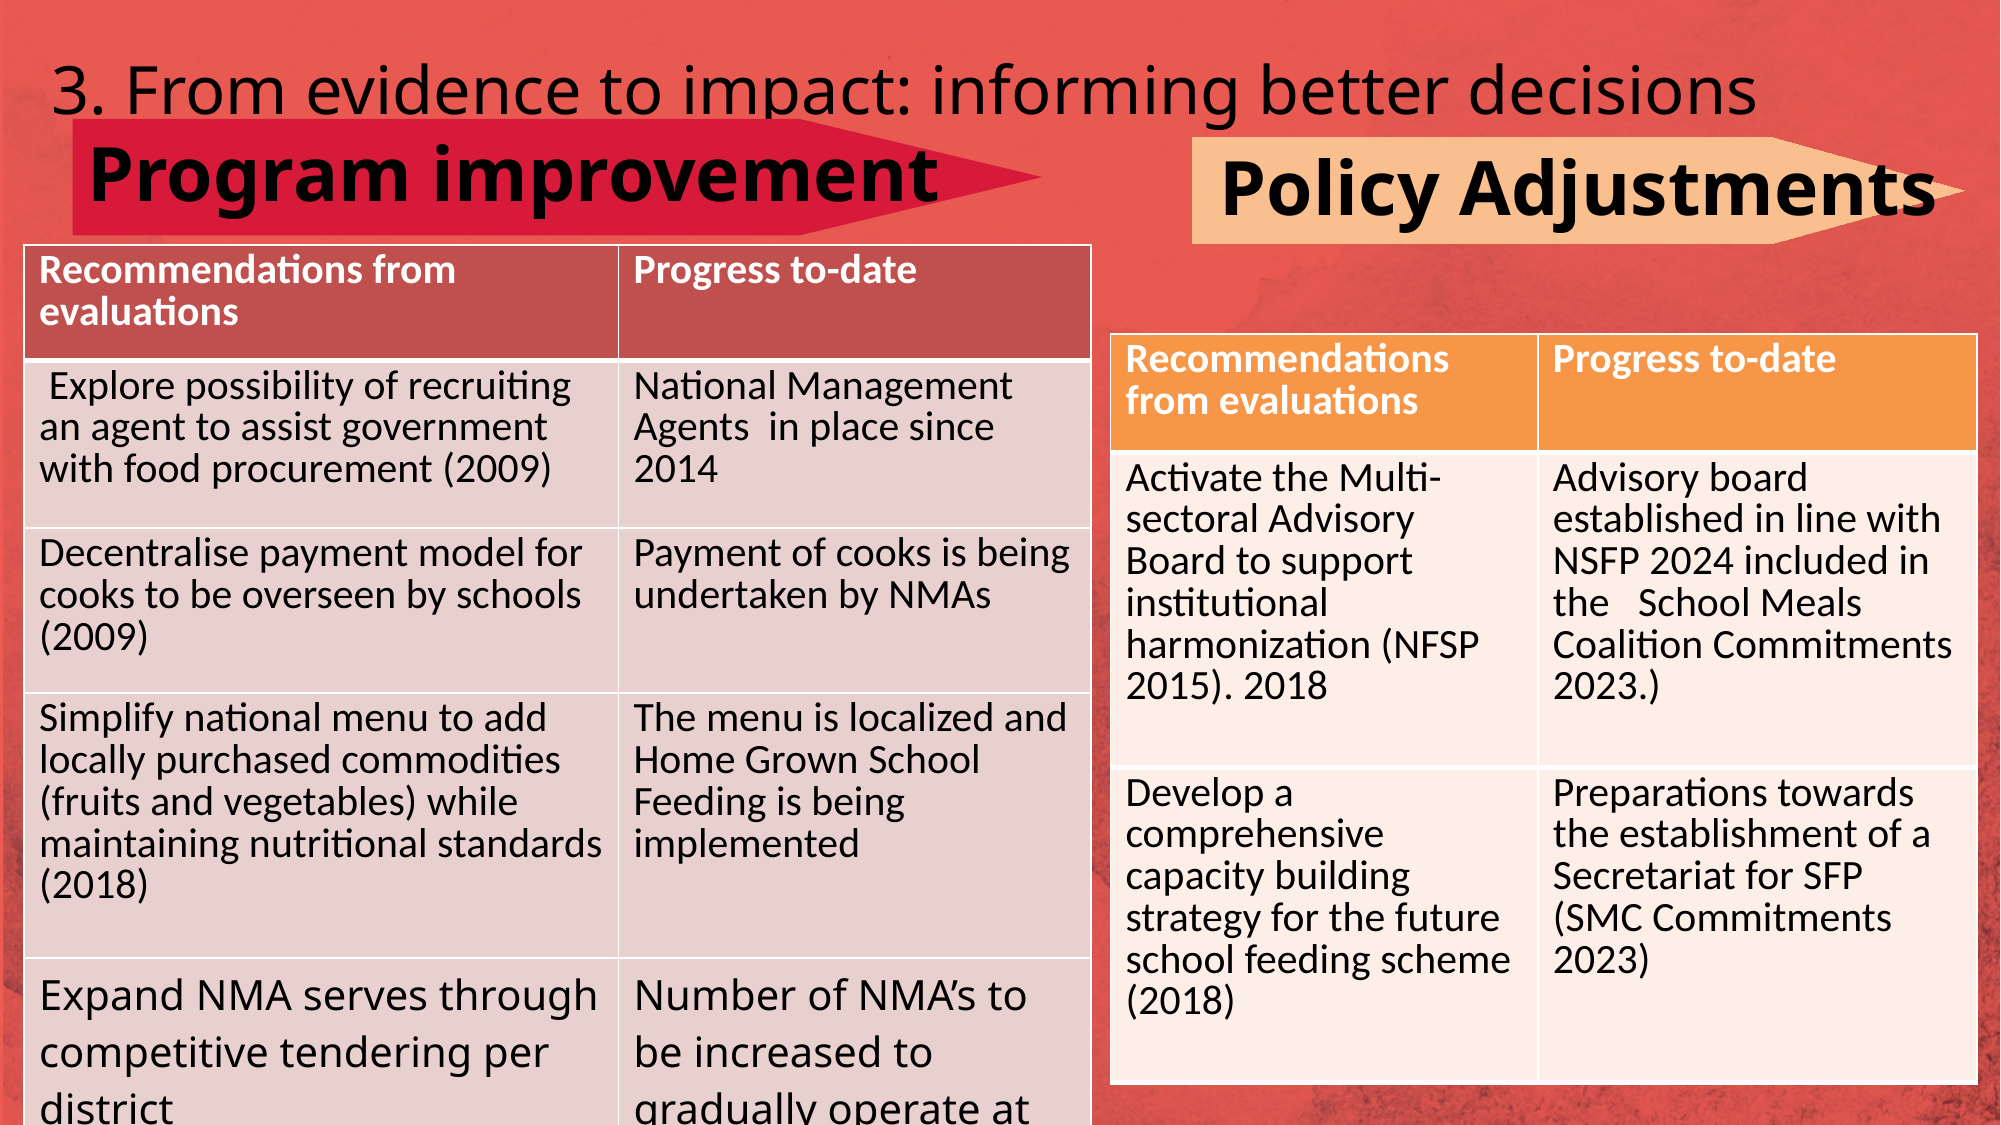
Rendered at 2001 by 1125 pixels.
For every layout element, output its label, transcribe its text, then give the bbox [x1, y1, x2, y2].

table_cell Payment of cooks is being undertaken by NMAs [619, 529, 1090, 692]
table_cell Expand NMA serves through competitive tendering per district [25, 959, 618, 1125]
table_cell Preparations towards the establishment of a Secretariat for SFP (SMC Commitments 2023) [1539, 770, 1976, 1080]
table_header Progress to-date [1539, 335, 1976, 450]
table_cell The menu is localized and Home Grown School Feeding is being implemented [619, 694, 1090, 957]
table_cell Activate the Multi-sectoral Advisory Board to support institutional harmonization (NFSP 2015). 2018 [1111, 455, 1537, 765]
table_cell National Management Agents in place since 2014 [619, 363, 1090, 527]
text_box Policy Adjustments [1204, 132, 1953, 136]
table_cell Simplify national menu to add locally purchased commodities (fruits and vegetables) while maintaining nutritional standards (2018) [25, 694, 618, 957]
table_cell Advisory board established in line with NSFP 2024 included in the School Meals Coalition Commitments 2023.) [1539, 455, 1976, 765]
text_box Program improvement [72, 118, 1043, 236]
picture [0, 0, 2001, 1125]
table_cell Number of NMA’s to be increased to gradually operate at district level. [619, 959, 1090, 1125]
table_header Progress to-date [619, 246, 1090, 358]
table_cell Decentralise payment model for cooks to be overseen by schools (2009) [25, 529, 618, 692]
table_cell Explore possibility of recruiting an agent to assist government with food procurement (2009) [25, 363, 618, 527]
table_header Recommendations from evaluations [1111, 335, 1537, 450]
table_header Recommendations from evaluations [25, 246, 618, 358]
text_box 3. From evidence to impact: informing better decisions [36, 0, 1944, 136]
table_cell Develop a comprehensive capacity building strategy for the future school feeding scheme (2018) [1111, 770, 1537, 1080]
